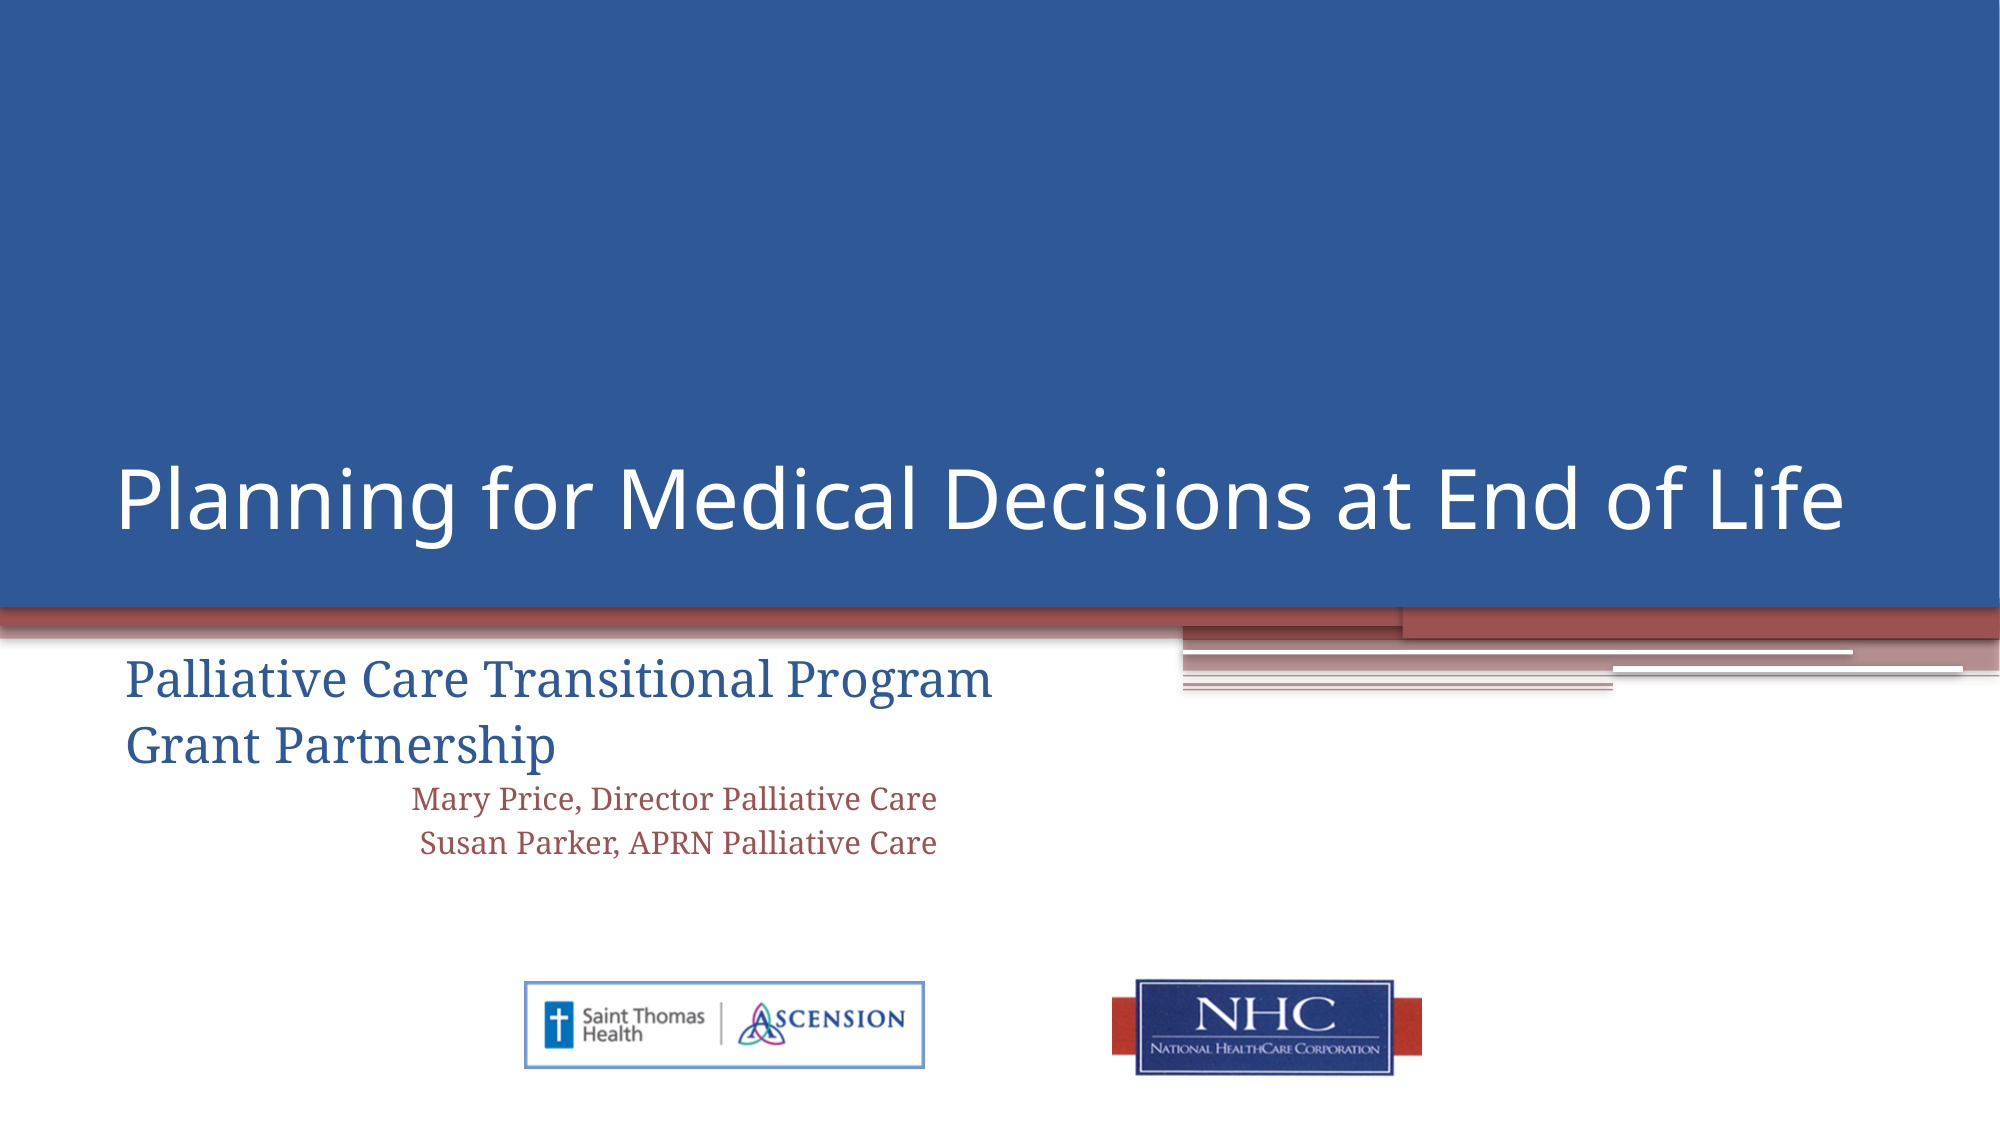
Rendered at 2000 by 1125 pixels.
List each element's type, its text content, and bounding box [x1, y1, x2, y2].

picture [524, 981, 925, 1069]
picture [1111, 962, 1422, 1088]
title Planning for Medical Decisions at End of Life [99, 312, 1950, 554]
subtitle Palliative Care Transitional Program Grant Partnership Mary Price, Director Palliative Care Susan Parker, APRN Palliative Care [99, 639, 1183, 928]
